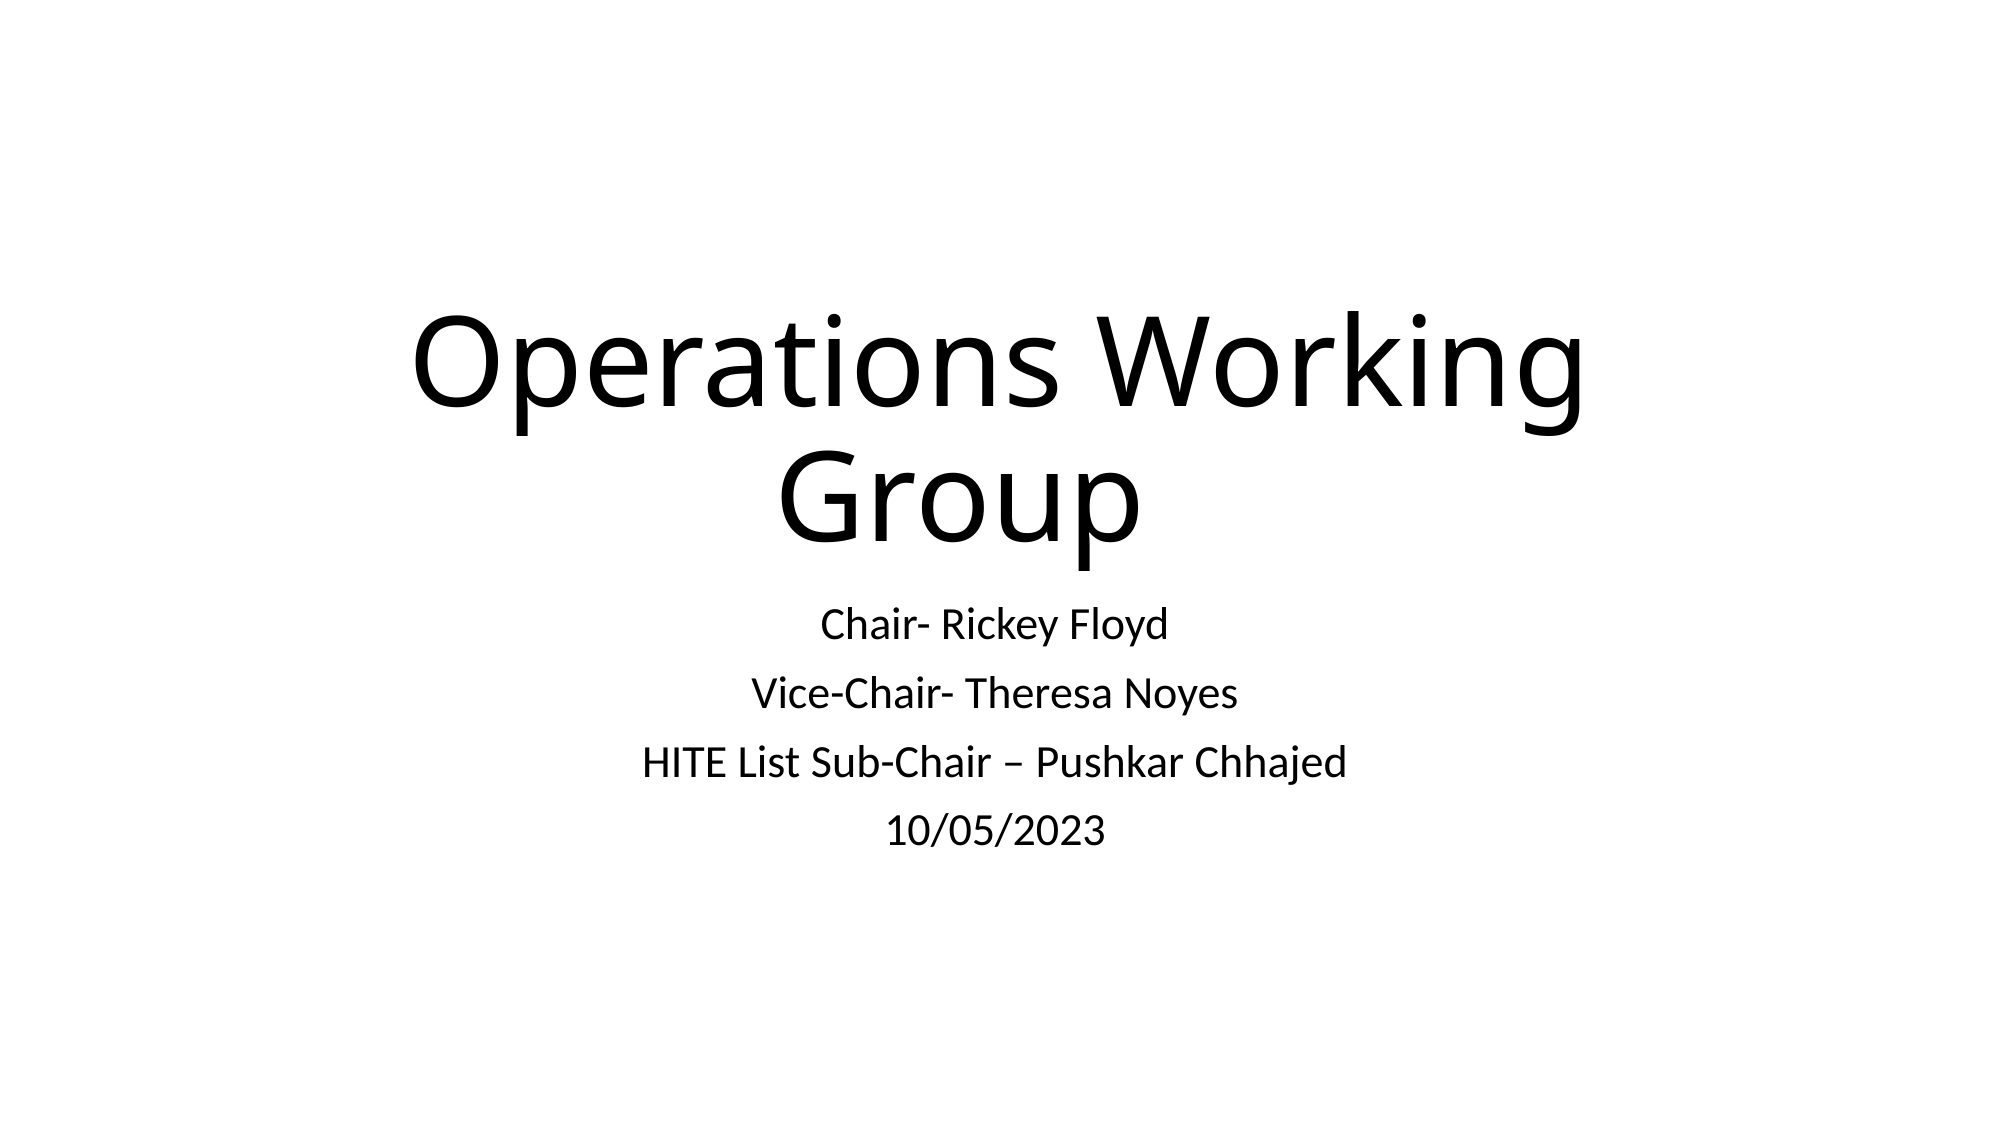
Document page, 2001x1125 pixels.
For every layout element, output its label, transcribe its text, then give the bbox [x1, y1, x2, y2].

subtitle Chair- Rickey Floyd Vice-Chair- Theresa Noyes HITE List Sub-Chair – Pushkar Chhajed 10/05/2023 [245, 592, 1746, 865]
title Operations Working Group [249, 184, 1750, 576]
